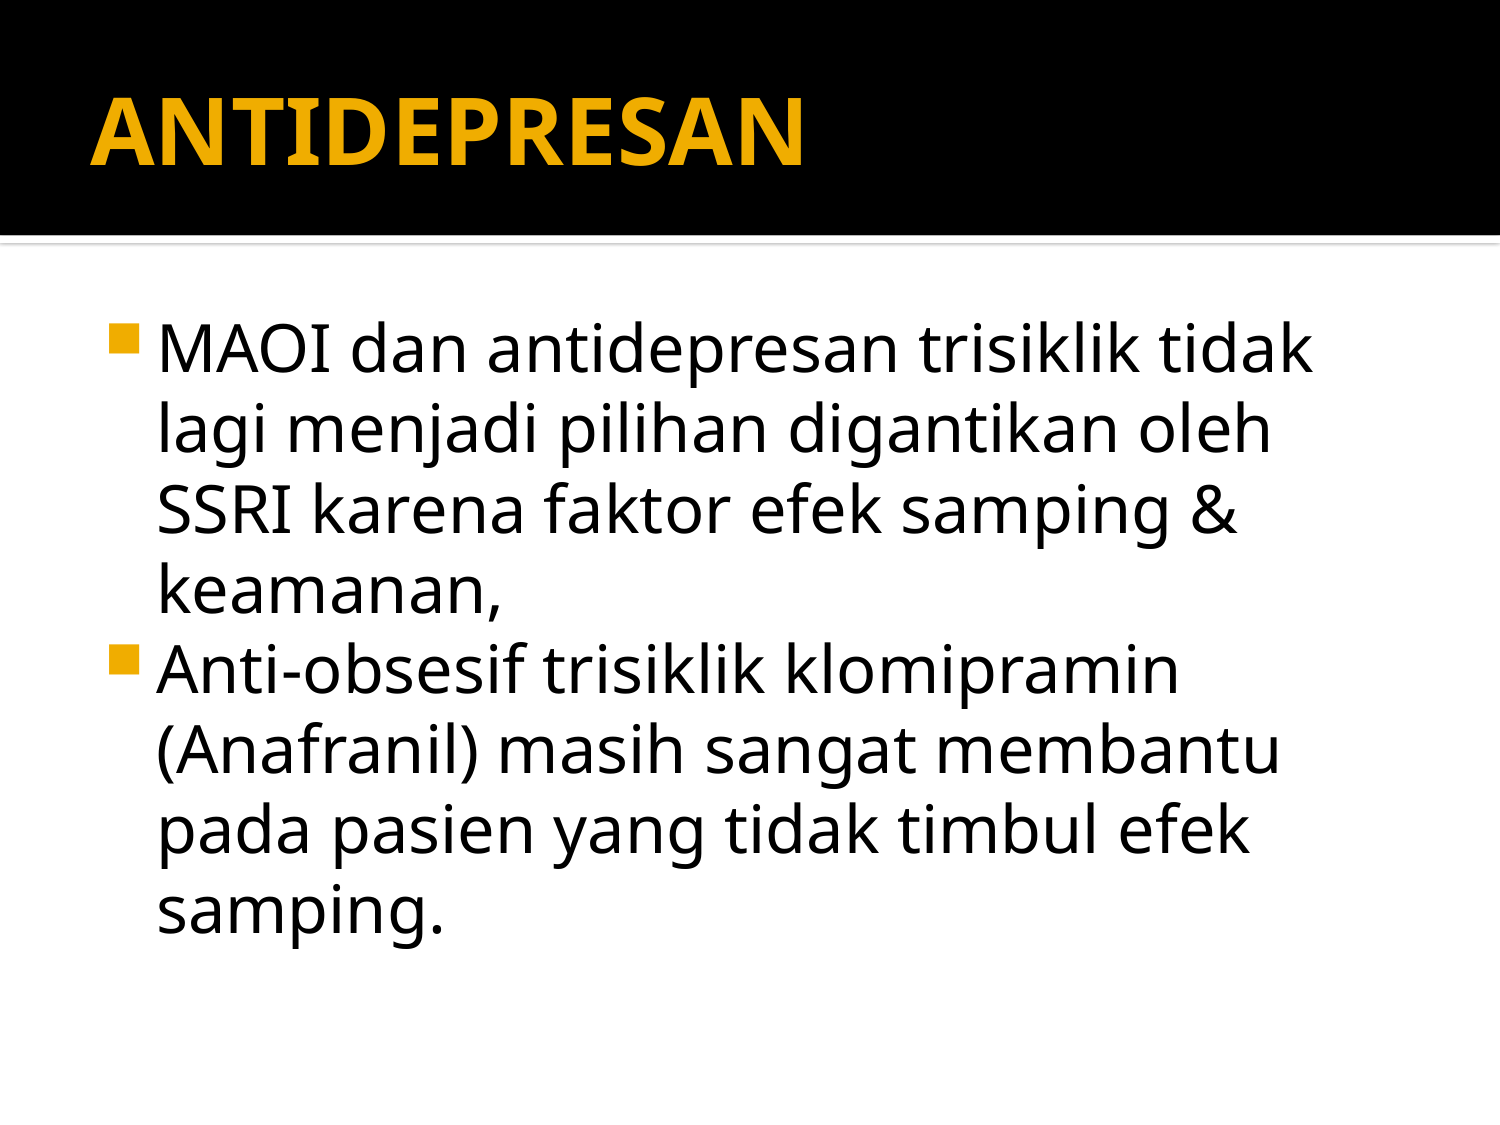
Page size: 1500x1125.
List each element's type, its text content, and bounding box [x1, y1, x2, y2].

list MAOI dan antidepresan trisiklik tidak lagi menjadi pilihan digantikan oleh SSRI karena faktor efek samping & keamanan, Anti-obsesif trisiklik klomipramin (Anafranil) masih sangat membantu pada pasien yang tidak timbul efek samping. [75, 291, 1425, 1050]
title ANTIDEPRESAN [75, 25, 1425, 231]
